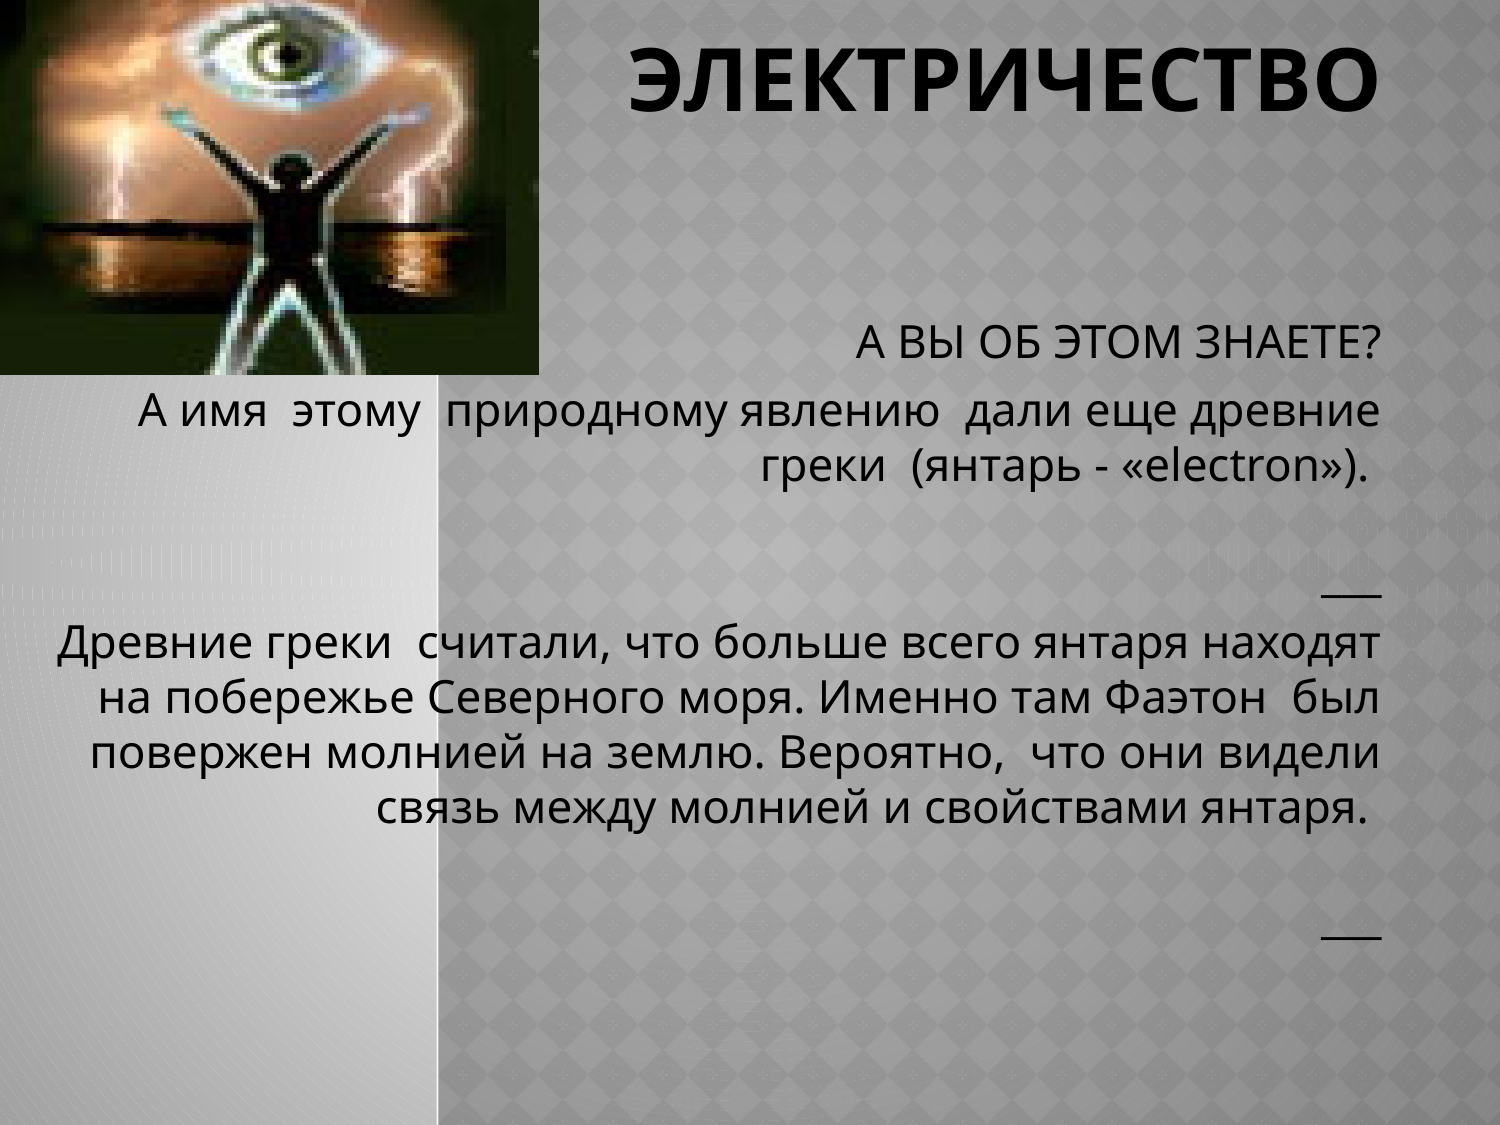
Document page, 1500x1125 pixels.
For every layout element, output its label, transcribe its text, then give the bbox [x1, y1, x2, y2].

subtitle А ВЫ ОБ ЭТОМ ЗНАЕТЕ? А имя этому природному явлению дали еще древние греки (янтарь - «electron»). ___ Древние греки считали, что больше всего янтаря находят на побережье Северного моря. Именно там Фаэтон был повержен молнией на землю. Вероятно, что они видели связь между молнией и свойствами янтаря. ___ [0, 257, 1390, 1079]
picture [0, 0, 540, 376]
title ЭЛЕКТРИЧЕСТВо [552, 87, 1390, 235]
